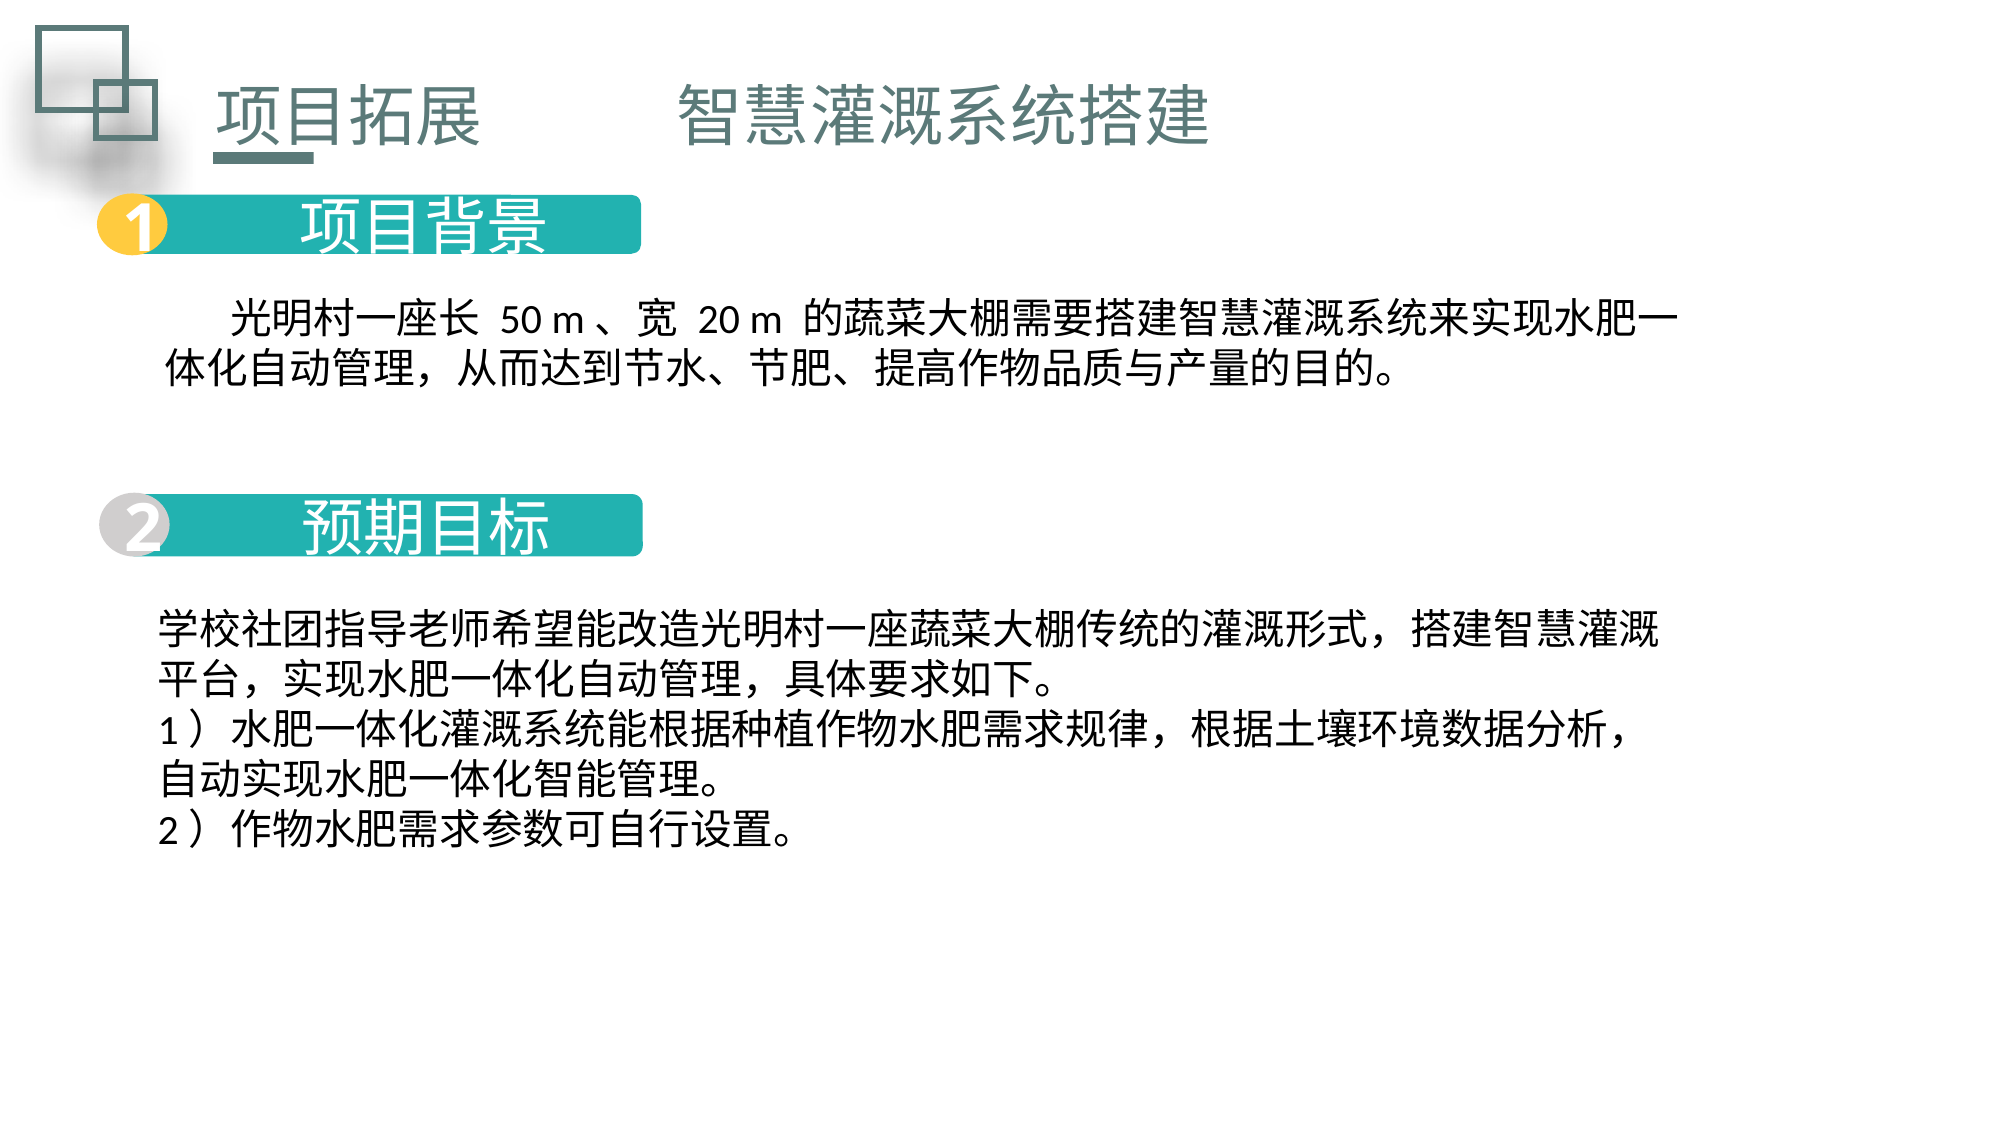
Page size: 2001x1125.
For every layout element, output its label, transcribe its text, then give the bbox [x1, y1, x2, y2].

text_box [37, 27, 127, 111]
text_box [95, 81, 156, 139]
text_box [99, 492, 643, 557]
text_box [96, 193, 642, 256]
text_box 光明村一座长 50 m、宽 20 m 的蔬菜大棚需要搭建智慧灌溉系统来实现水肥一体化自动管理，从而达到节水、节肥、提高作物品质与产量的目的。 [149, 284, 1716, 400]
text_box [173, 66, 1496, 164]
text_box 学校社团指导老师希望能改造光明村一座蔬菜大棚传统的灌溉形式，搭建智慧灌溉 平台，实现水肥一体化自动管理，具体要求如下。 1）水肥一体化灌溉系统能根据种植作物水肥需求规律，根据土壤环境数据分析，自动实现水肥一体化智能管理。 2）作物水肥需求参数可自行设置。 [142, 595, 1680, 861]
